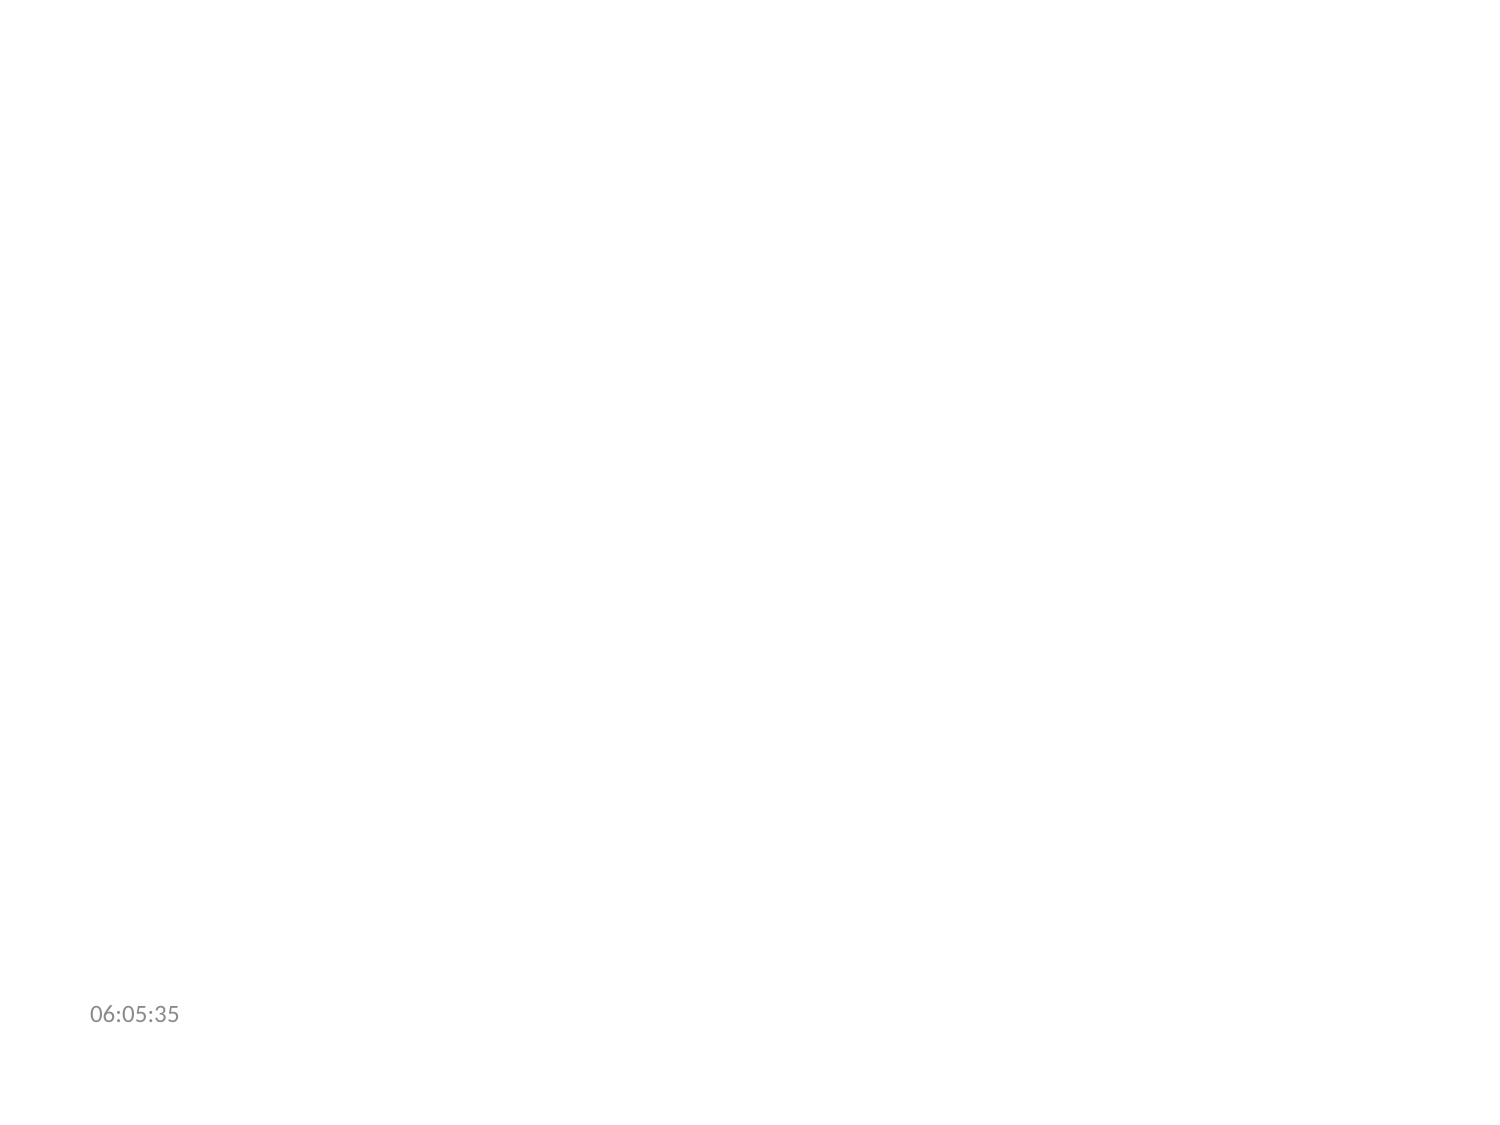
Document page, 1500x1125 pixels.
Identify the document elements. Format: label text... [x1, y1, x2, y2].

text_box 15:35:09 [75, 982, 425, 1043]
